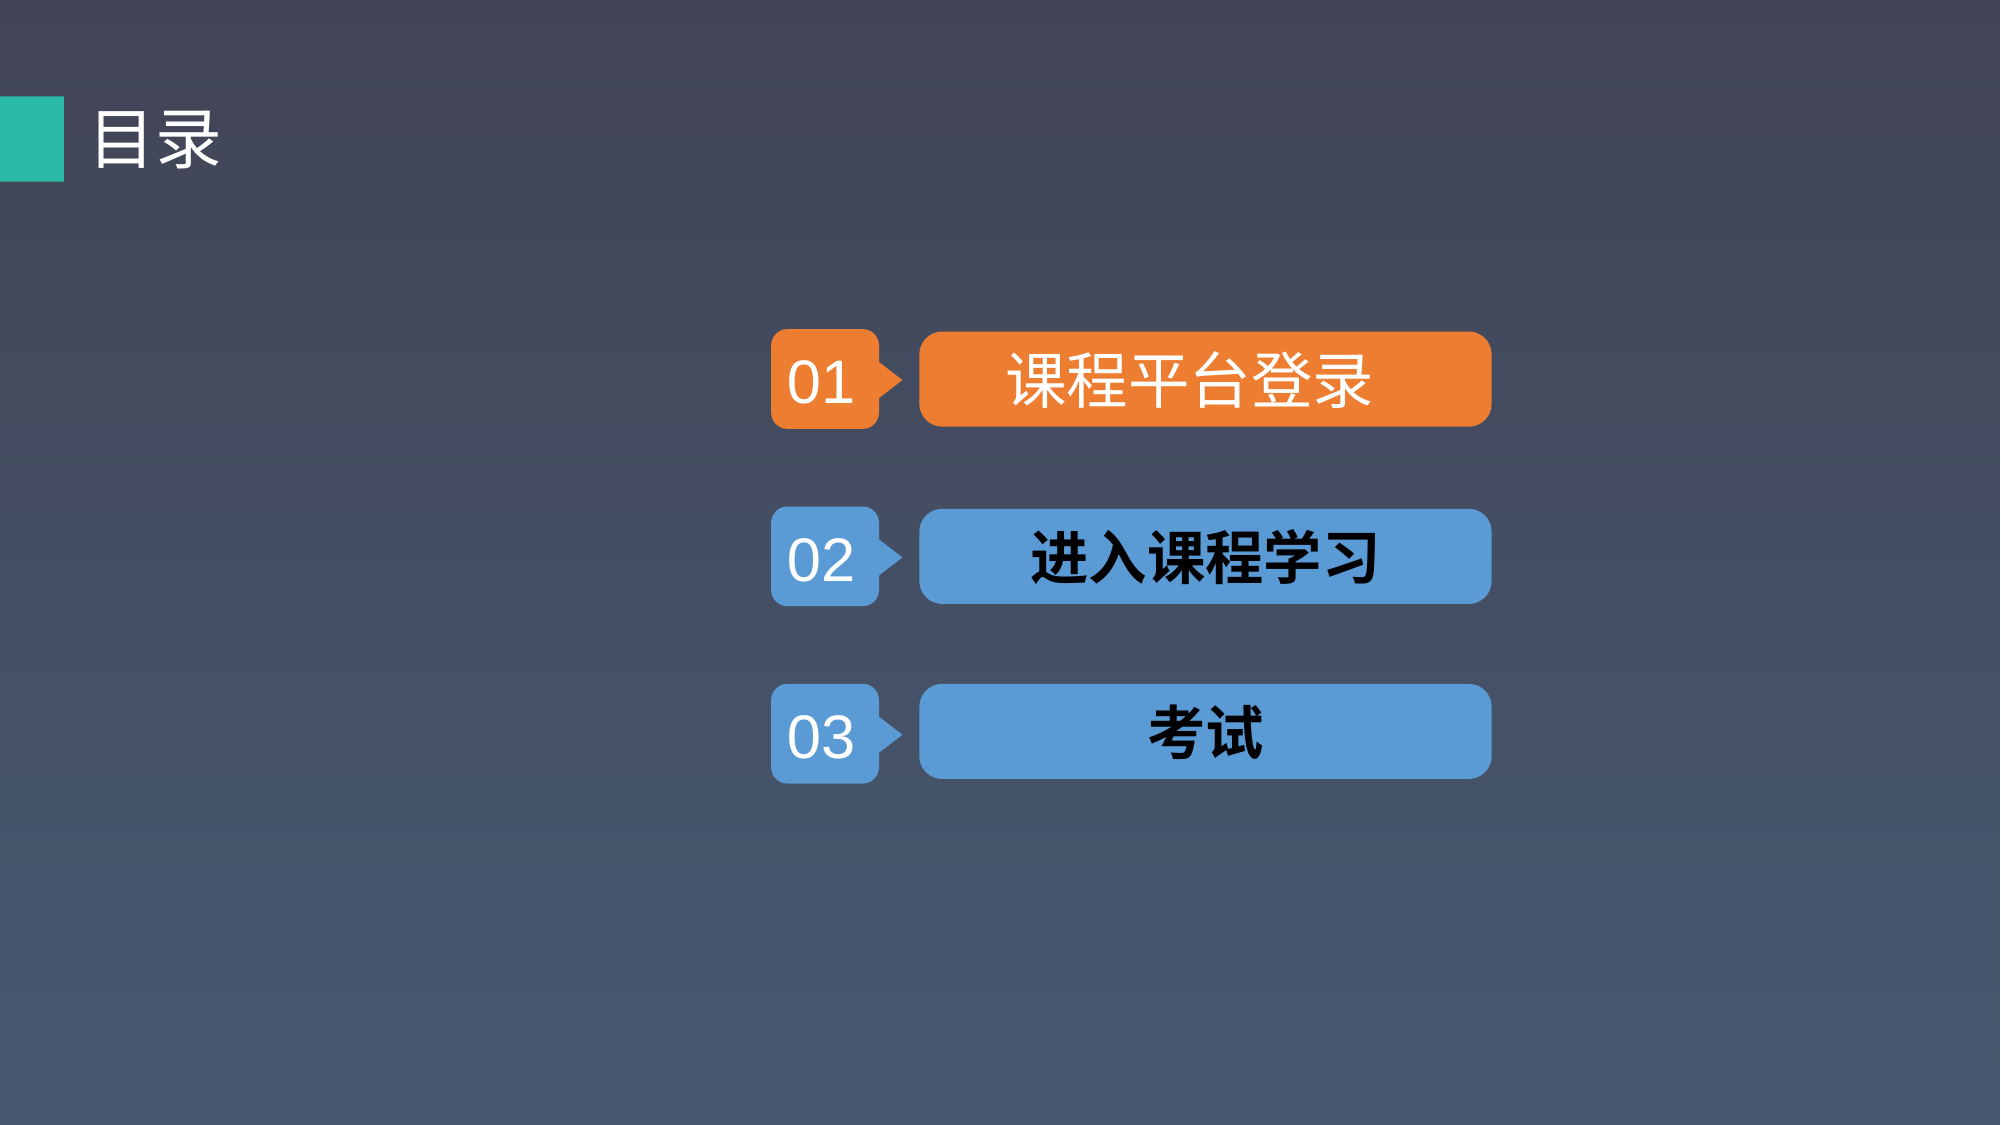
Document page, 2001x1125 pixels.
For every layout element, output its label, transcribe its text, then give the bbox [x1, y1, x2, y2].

text_box 01 [771, 329, 903, 429]
text_box 02 [771, 506, 903, 607]
text_box 目录 [88, 96, 223, 177]
text_box [0, 95, 65, 183]
text_box 进入课程学习 [919, 508, 1492, 604]
text_box 课程平台登录 [919, 331, 1492, 427]
text_box 03 [771, 683, 903, 784]
text_box 考试 [919, 683, 1492, 779]
